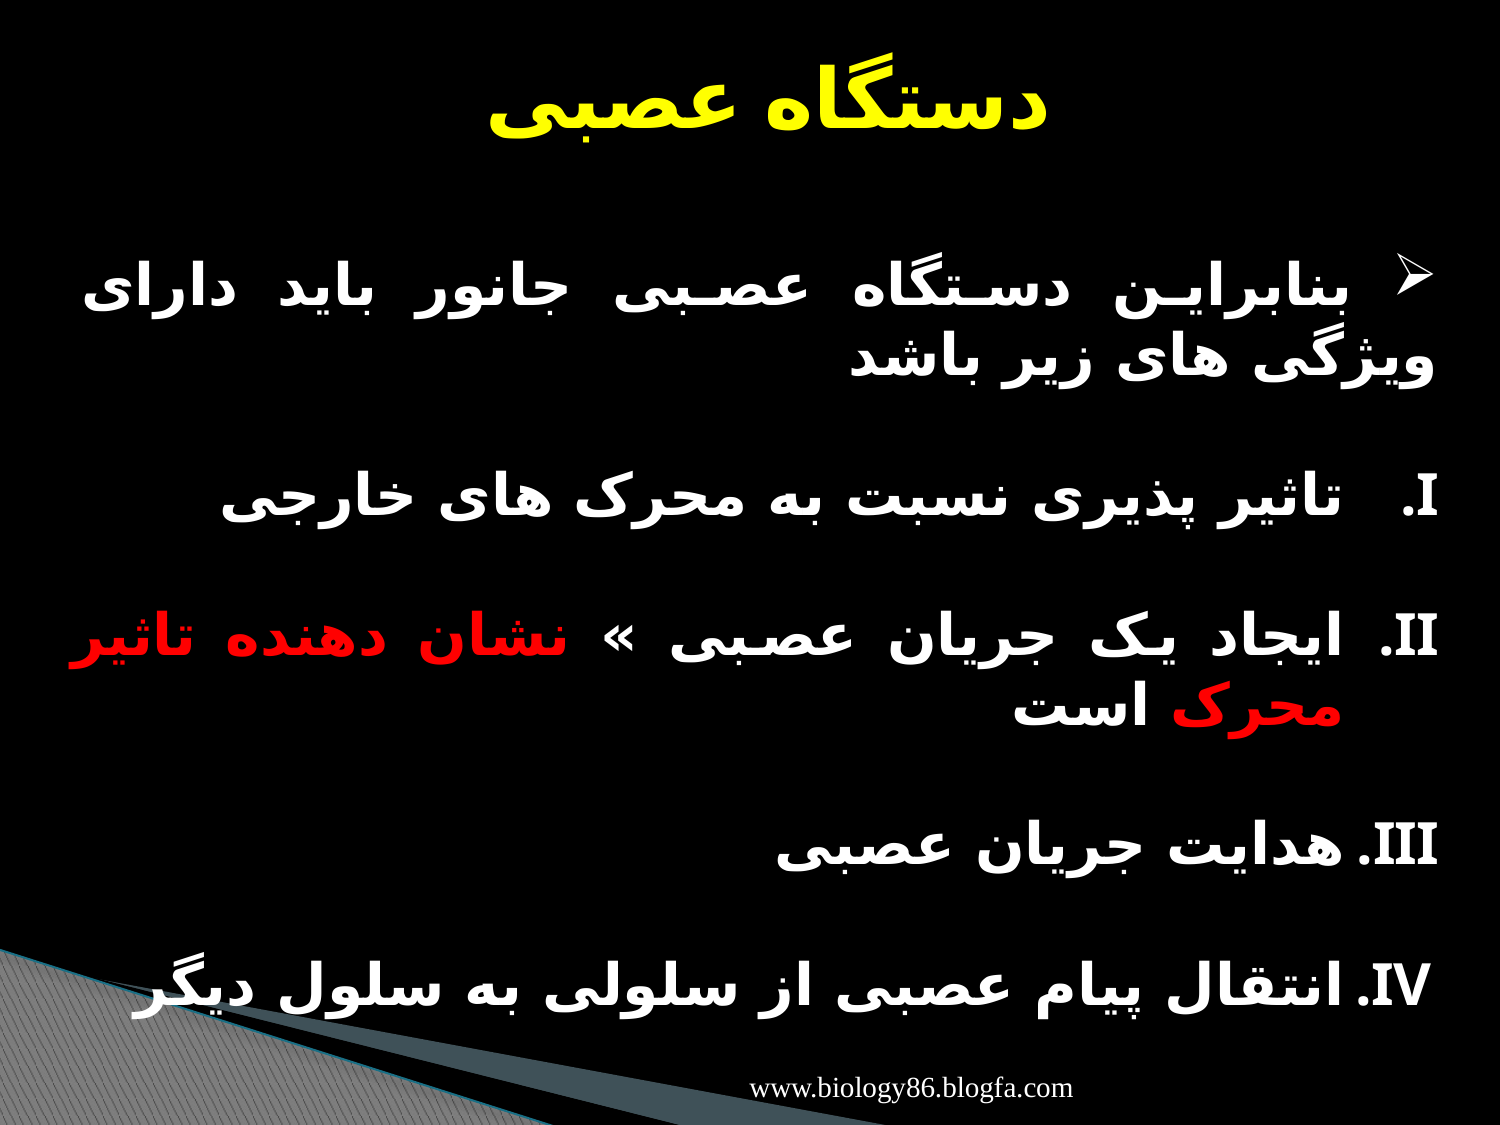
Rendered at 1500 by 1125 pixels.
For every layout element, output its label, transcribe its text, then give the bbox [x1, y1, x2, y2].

footer www.biology86.blogfa.com [718, 1051, 1105, 1112]
text_box بنابراین دستگاه عصبی جانور باید دارای ویژگی های زیر باشد تاثیر پذیری نسبت به محرک های خارجی ایجاد یک جریان عصبی » نشان دهنده تاثیر محرک است هدایت جریان عصبی انتقال پیام عصبی از سلولی به سلول دیگر [46, 239, 1454, 1025]
text_box دستگاه عصبی [437, 37, 1100, 153]
picture [0, 952, 543, 1125]
